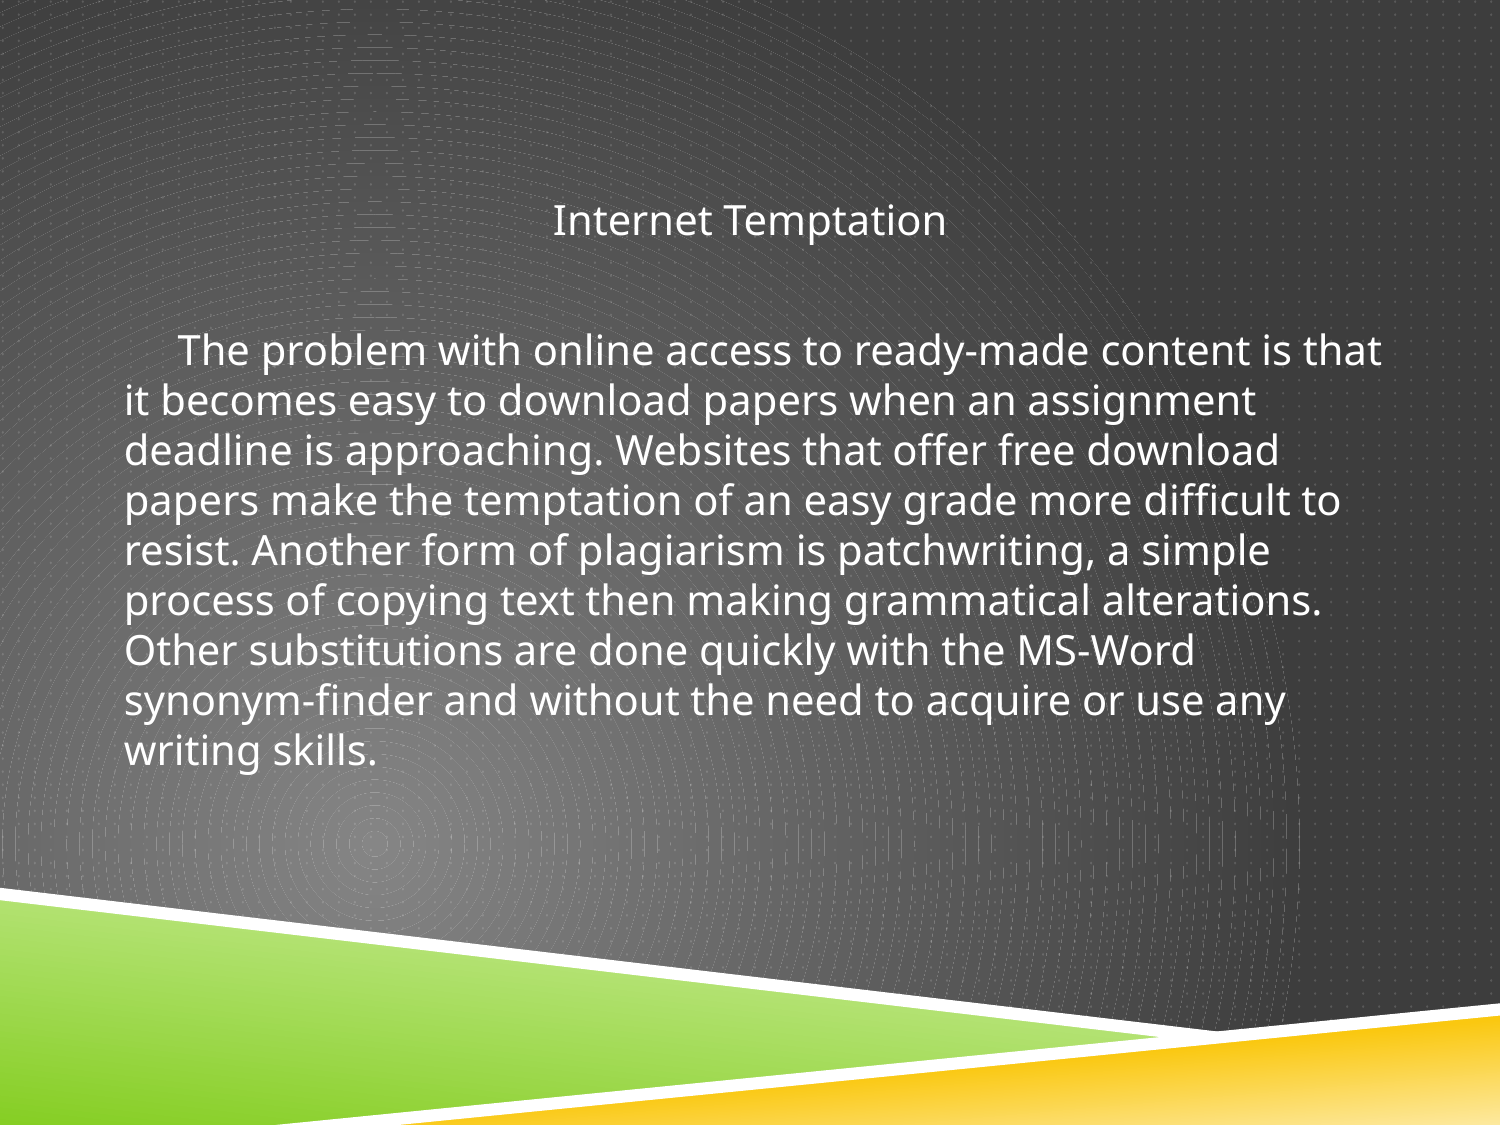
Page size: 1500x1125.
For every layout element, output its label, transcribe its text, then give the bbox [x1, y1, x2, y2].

list Internet Temptation The problem with online access to ready-made content is that it becomes easy to download papers when an assignment deadline is approaching. Websites that offer free download papers make the temptation of an easy grade more difficult to resist. Another form of plagiarism is patchwriting, a simple process of copying text then making grammatical alterations. Other substitutions are done quickly with the MS-Word synonym-finder and without the need to acquire or use any writing skills. [112, 121, 1388, 875]
